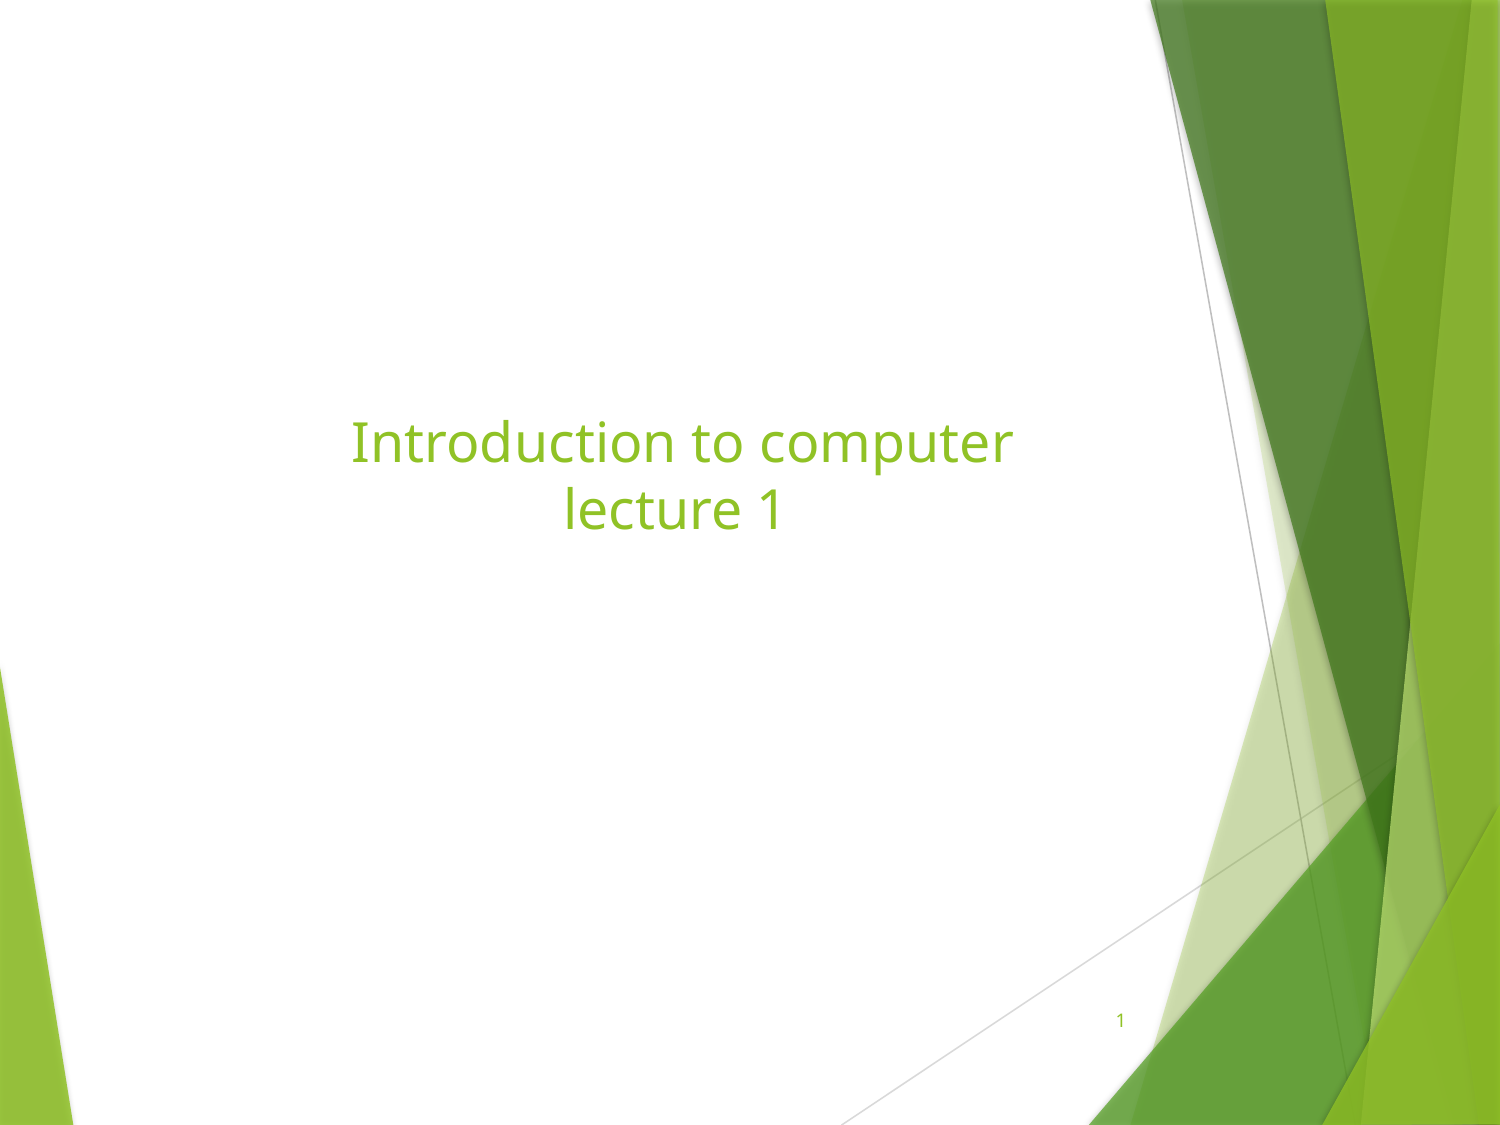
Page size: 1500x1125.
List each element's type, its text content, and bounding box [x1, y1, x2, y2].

slide_number 1 [1057, 991, 1142, 1051]
title Introduction to computer lecture 1 [162, 399, 1204, 617]
